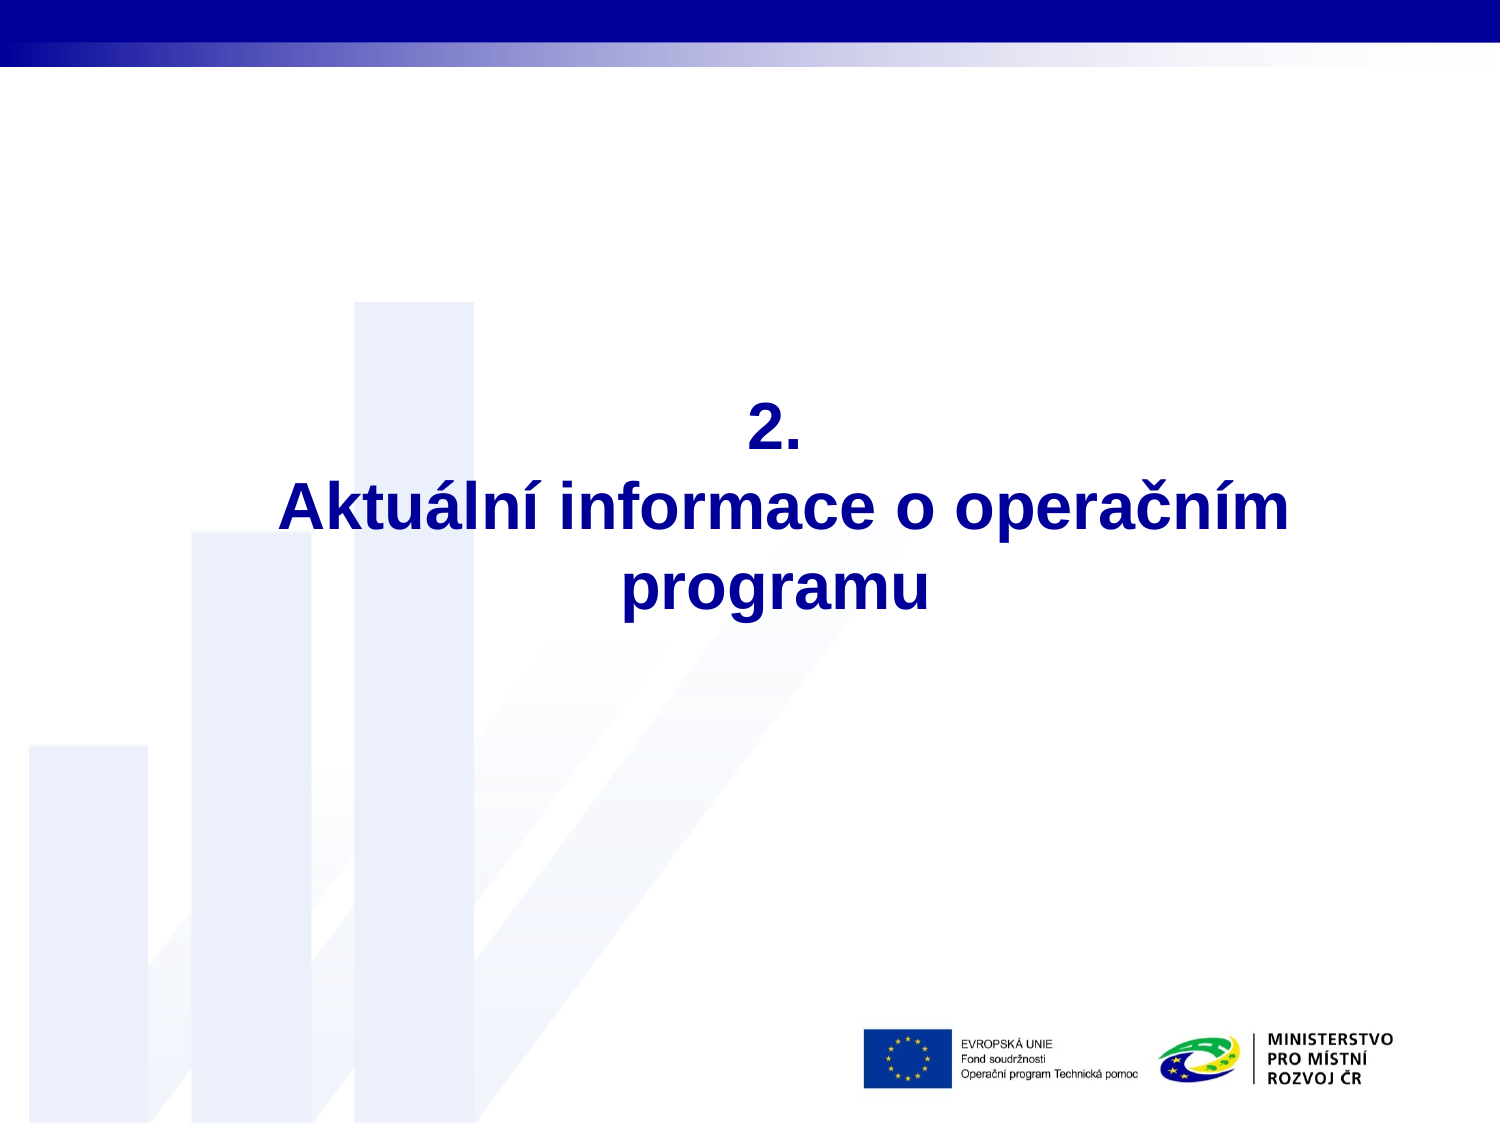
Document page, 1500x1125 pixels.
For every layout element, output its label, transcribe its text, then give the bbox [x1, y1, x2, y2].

picture [29, 302, 1412, 1125]
list 2. Aktuální informace o operačním programu [76, 160, 1437, 846]
